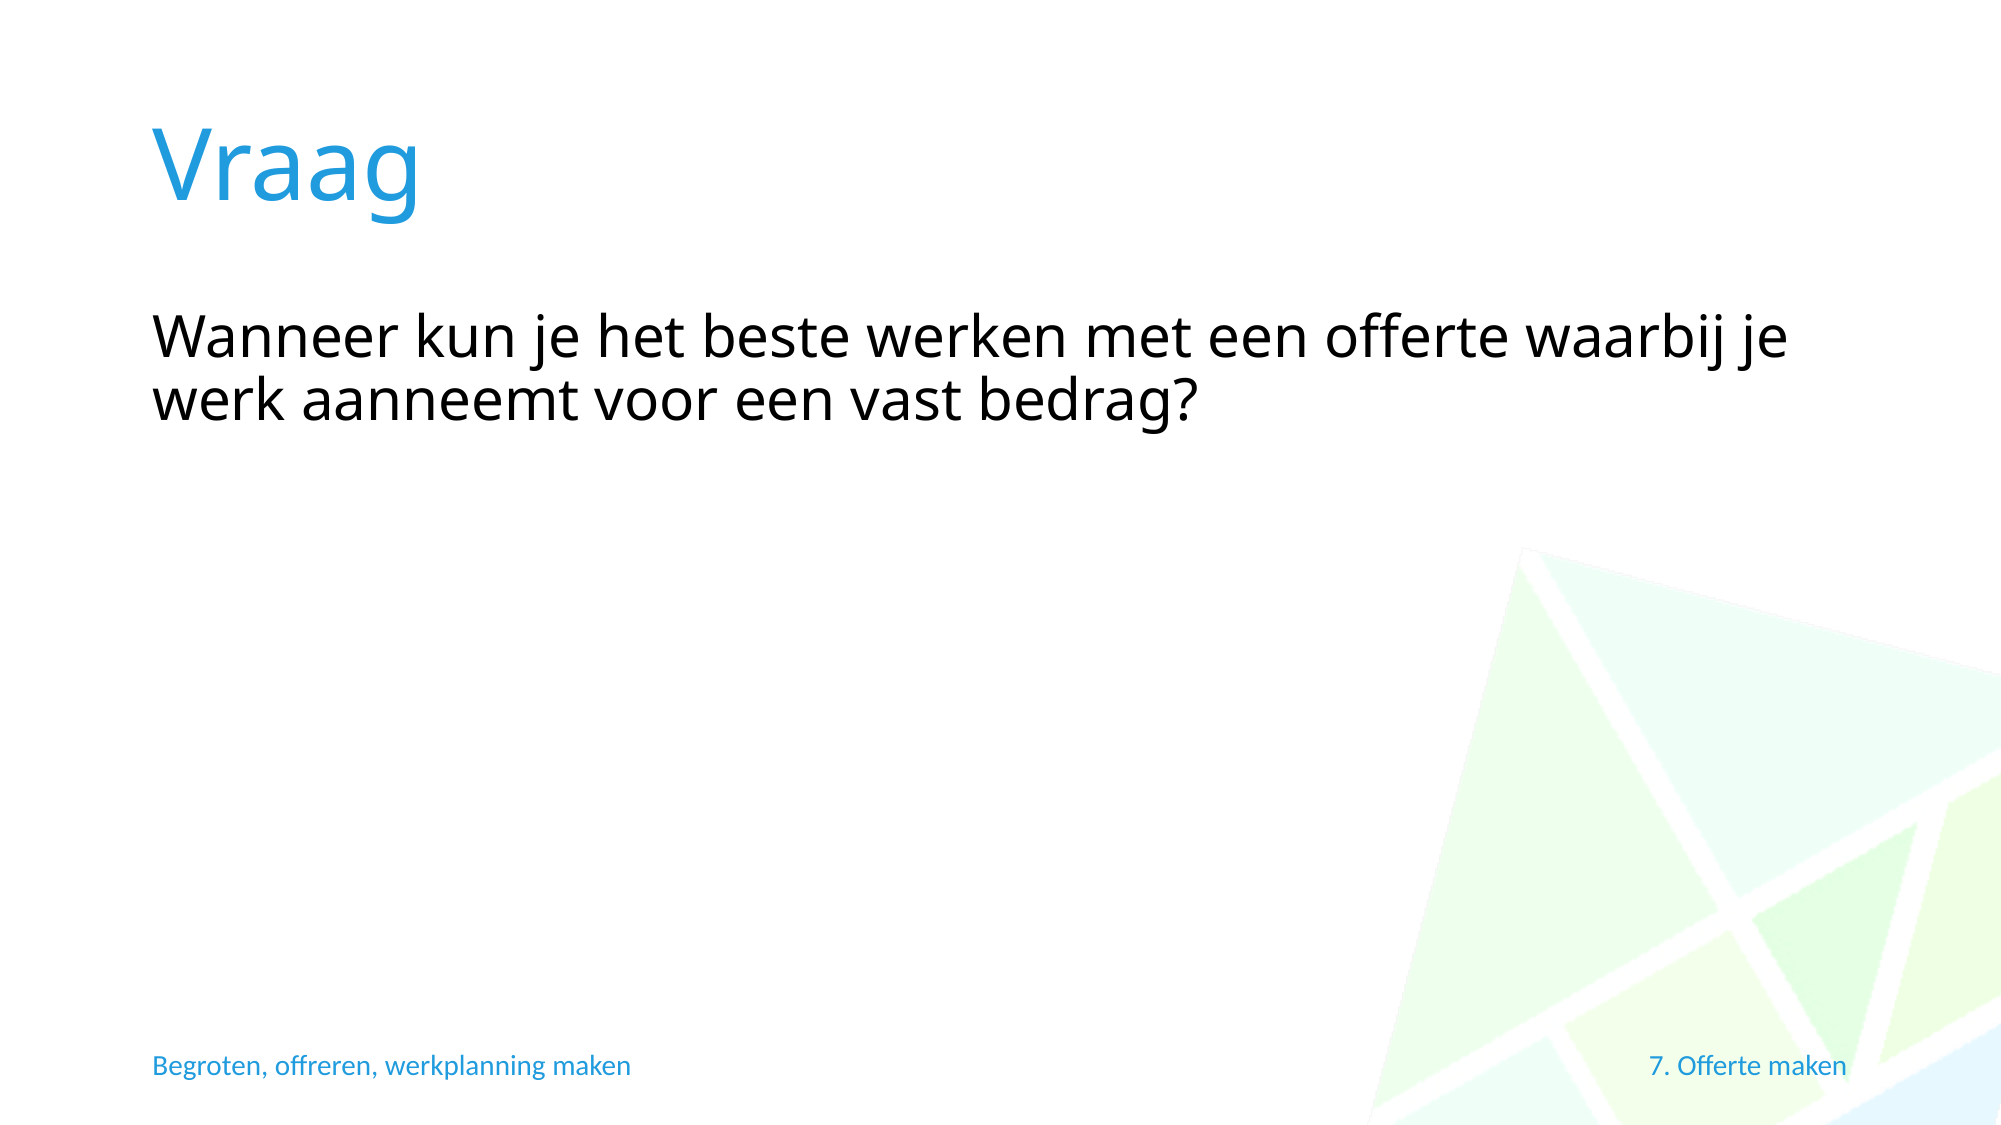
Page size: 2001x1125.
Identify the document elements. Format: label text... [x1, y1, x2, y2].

title Vraag [137, 59, 1863, 278]
list Begroten, offreren, werkplanning maken [137, 1042, 664, 1087]
list Wanneer kun je het beste werken met een offerte waarbij je werk aanneemt voor een vast bedrag? [137, 299, 1863, 1014]
list 7. Offerte maken [1412, 1042, 1863, 1103]
